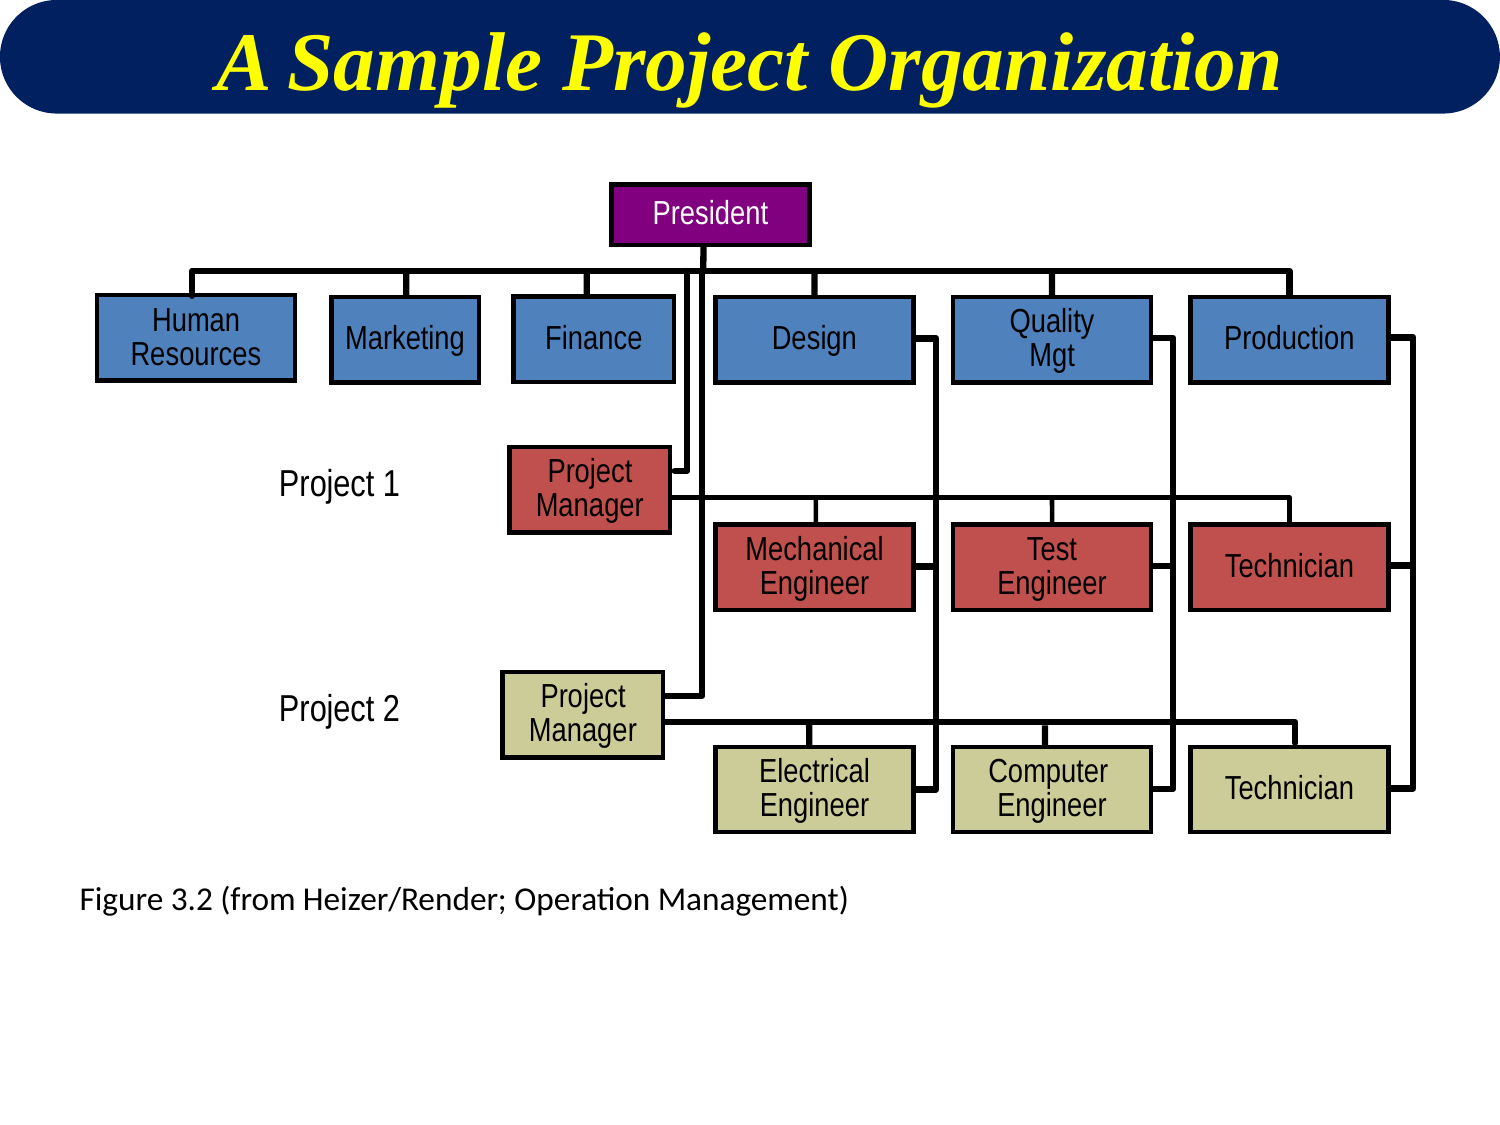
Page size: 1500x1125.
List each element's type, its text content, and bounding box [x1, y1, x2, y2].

text_box Figure 3.2 (from Heizer/Render; Operation Management) [64, 869, 1058, 925]
text_box A Sample Project Organization [0, 0, 1500, 114]
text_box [96, 184, 1389, 383]
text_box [262, 270, 1414, 833]
